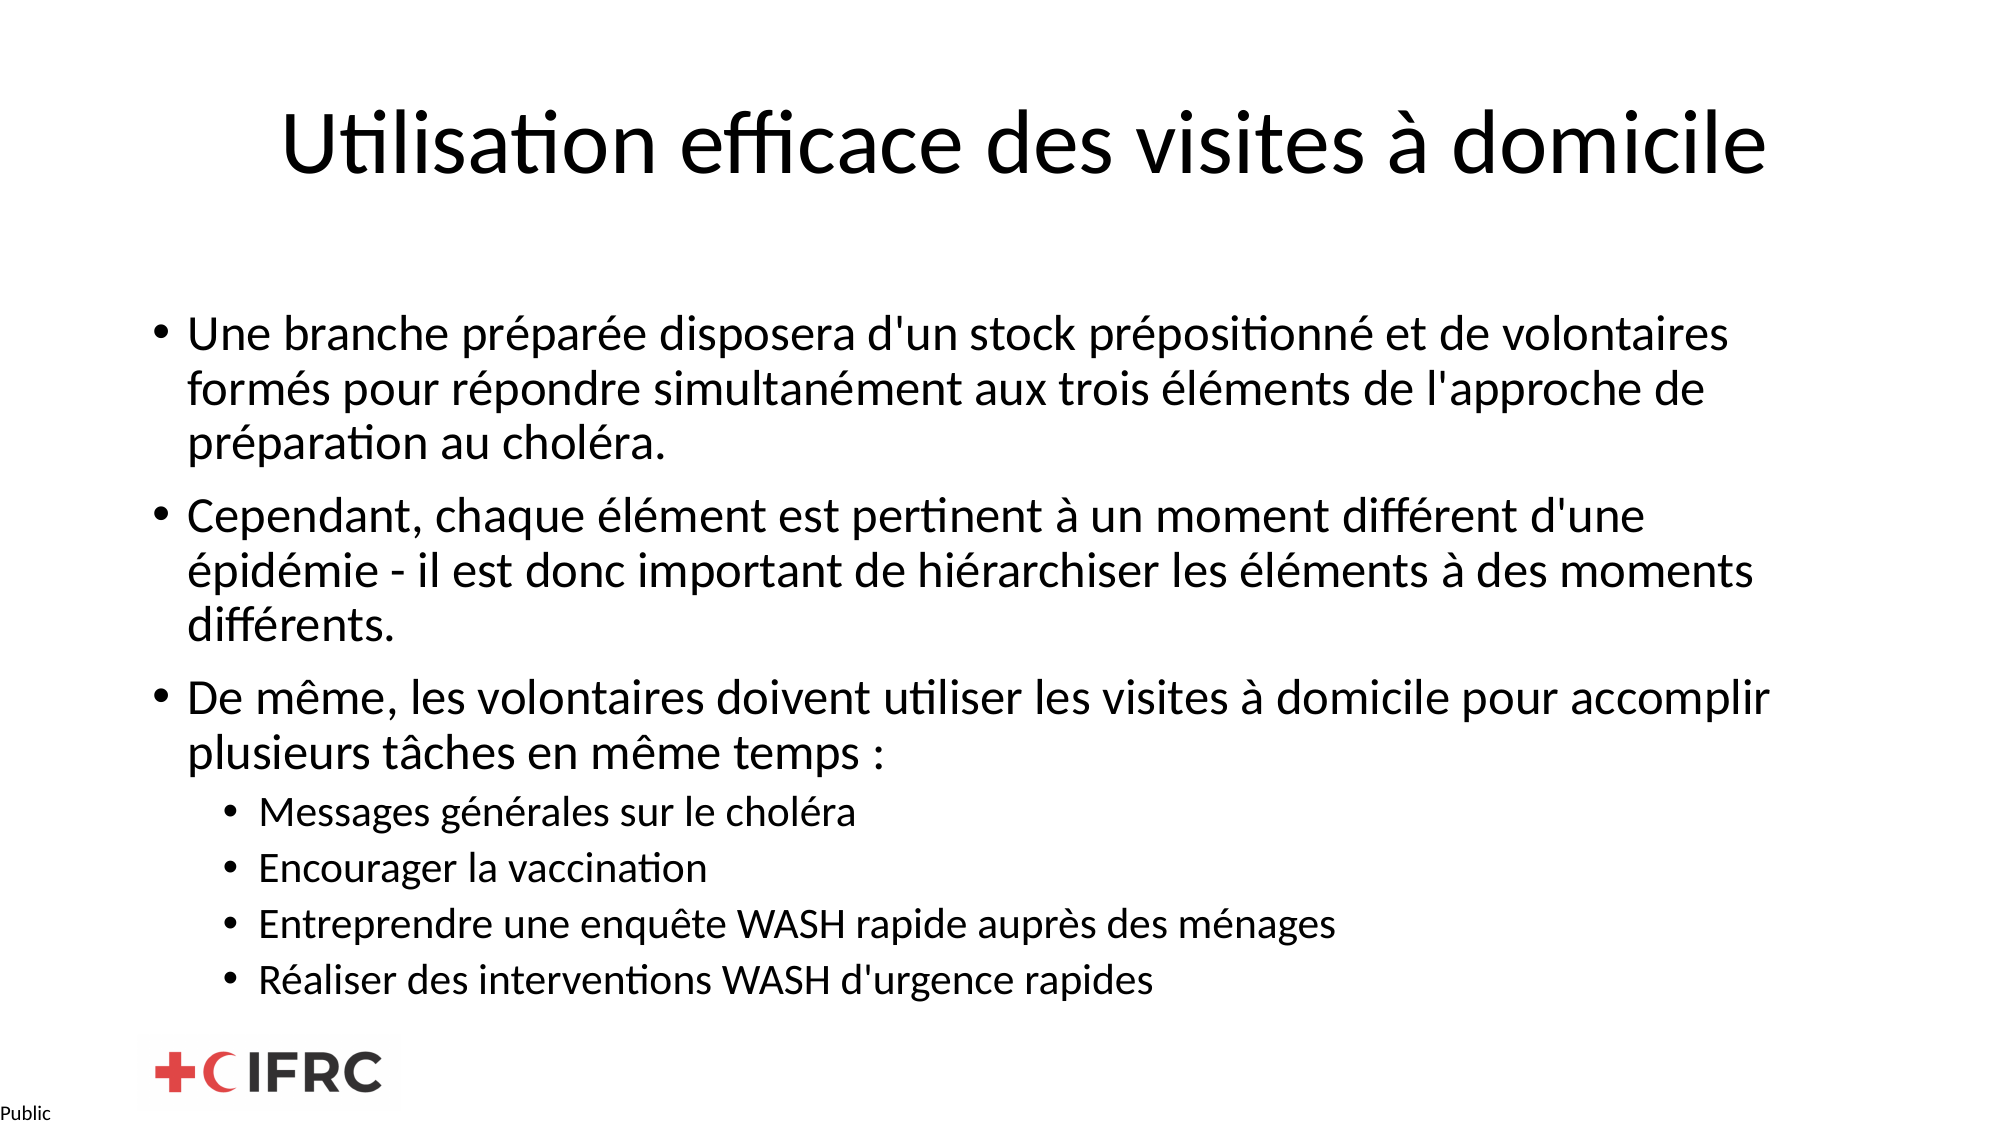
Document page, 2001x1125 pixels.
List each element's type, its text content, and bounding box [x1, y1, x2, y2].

text_box Utilisation efficace des visites à domicile [265, 74, 1786, 200]
list Une branche préparée disposera d'un stock prépositionné et de volontaires formés pour répondre simultanément aux trois éléments de l'approche de préparation au choléra. Cependant, chaque élément est pertinent à un moment différent d'une épidémie - il est donc important de hiérarchiser les éléments à des moments différents. De même, les volontaires doivent utiliser les visites à domicile pour accomplir plusieurs tâches en même temps : Messages générales sur le choléra Encourager la vaccination Entreprendre une enquête WASH rapide auprès des ménages Réaliser des interventions WASH d'urgence rapides [137, 299, 1863, 1014]
picture [137, 1034, 401, 1111]
